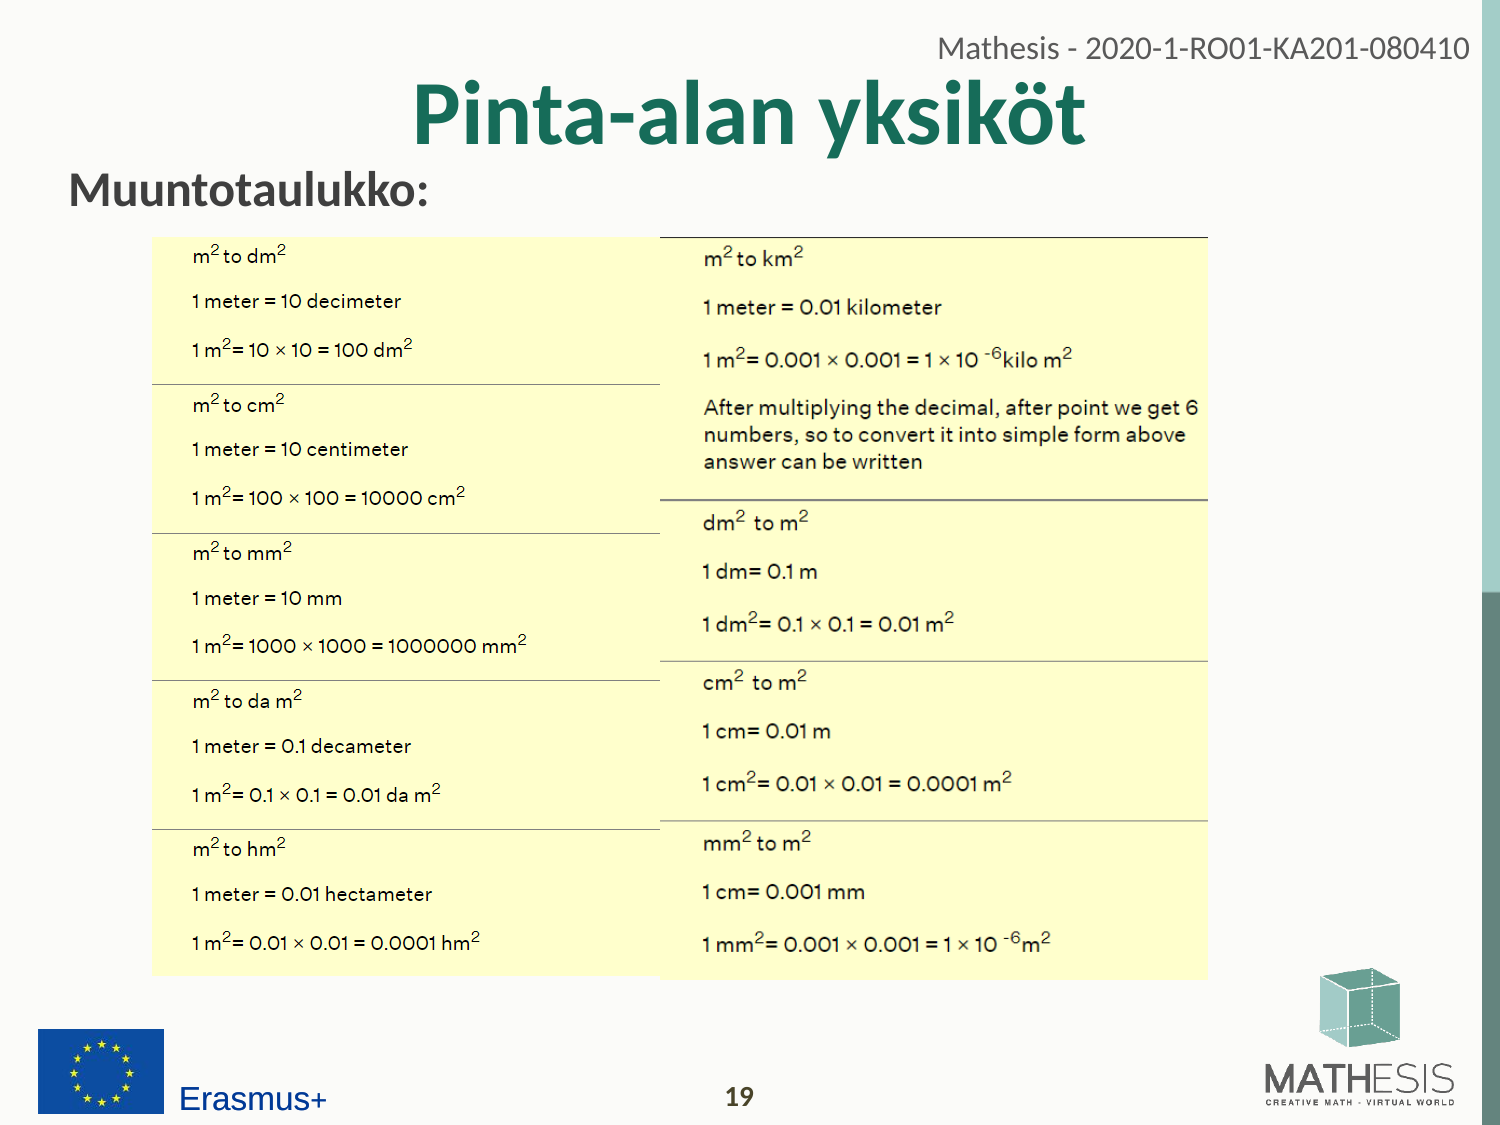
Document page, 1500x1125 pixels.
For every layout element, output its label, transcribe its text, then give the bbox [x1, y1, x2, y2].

title Pinta-alan yksiköt [75, 45, 1425, 233]
picture [151, 237, 1209, 981]
list Muuntotaulukko: [53, 149, 1404, 892]
picture [38, 1029, 164, 1114]
